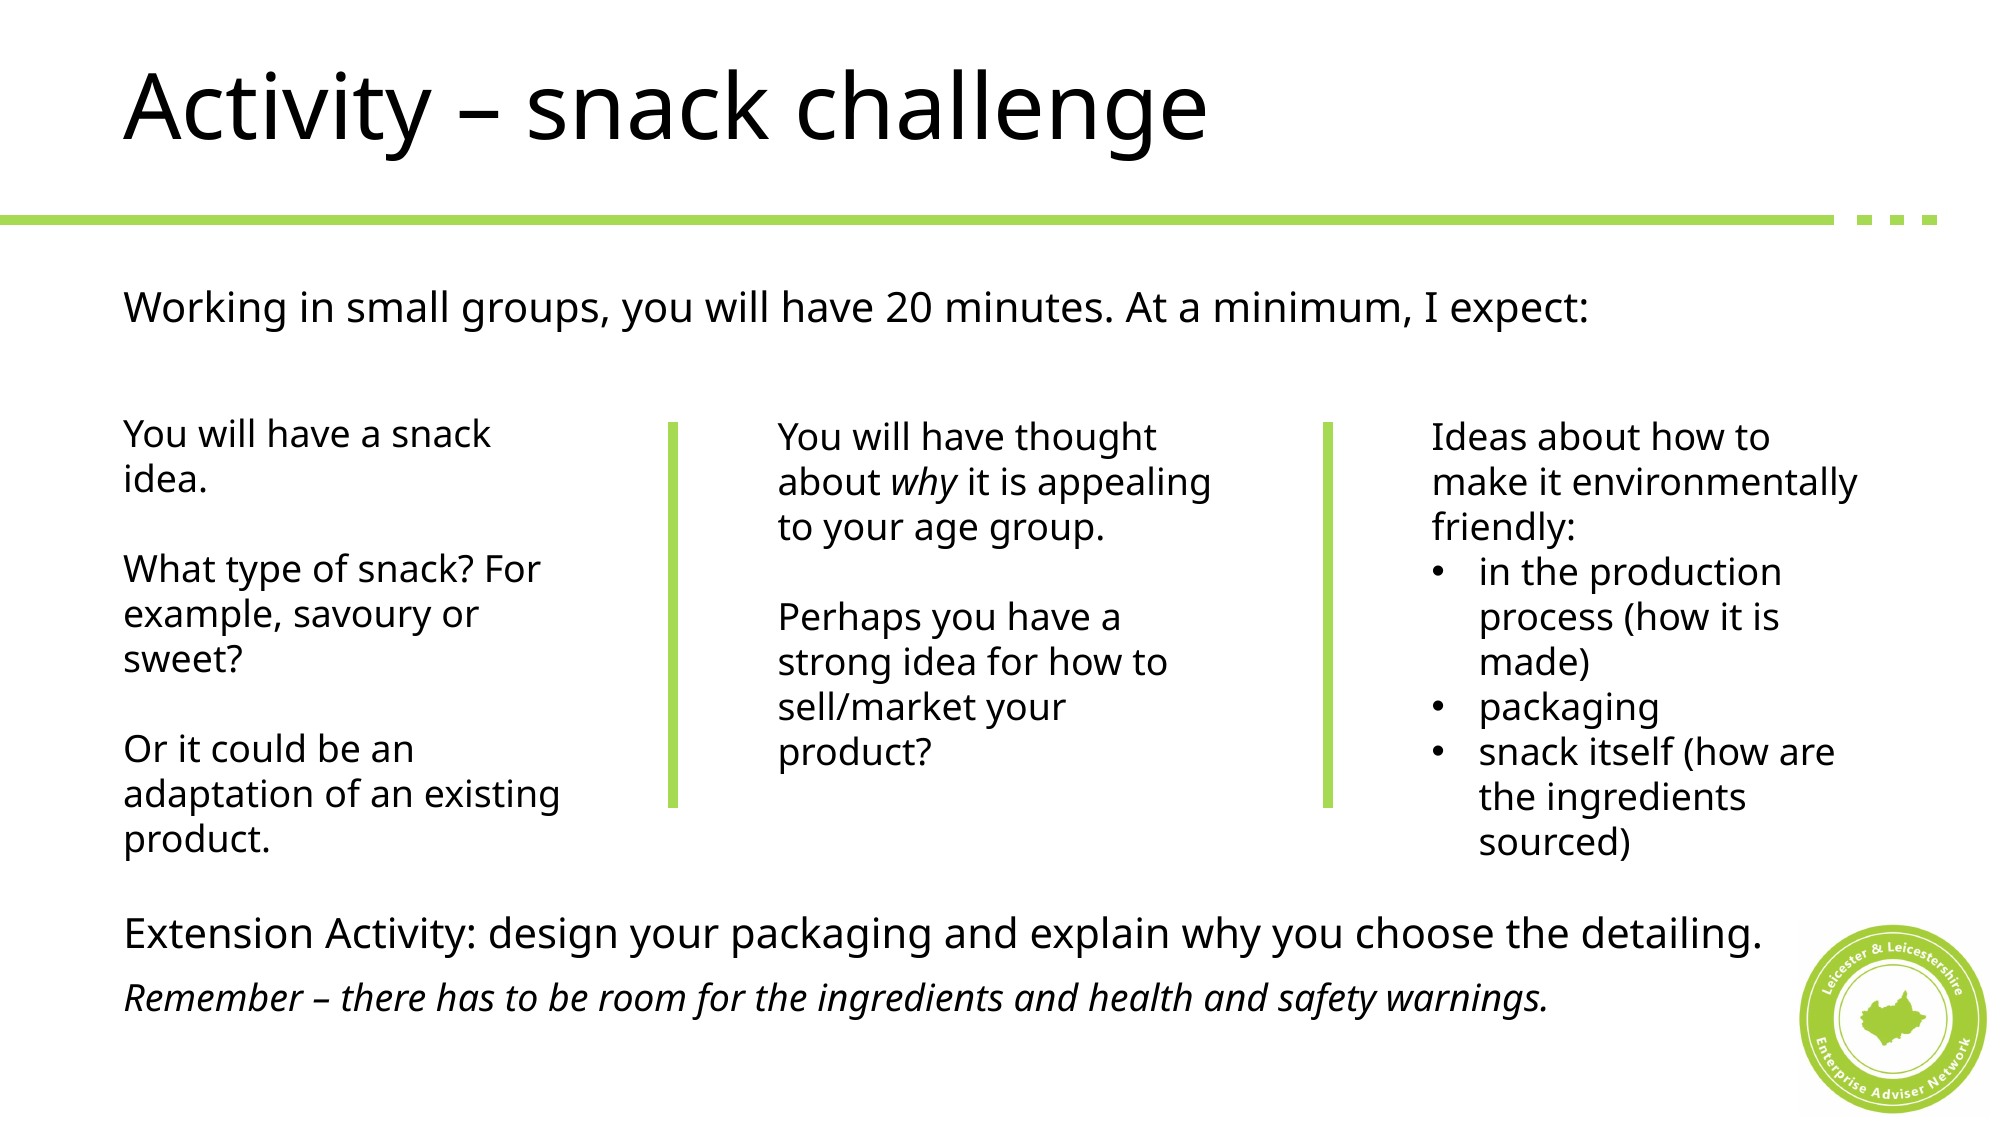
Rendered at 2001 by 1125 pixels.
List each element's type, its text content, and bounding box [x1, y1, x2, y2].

text_box [1857, 215, 1872, 225]
text_box [1890, 215, 1904, 225]
text_box [1922, 215, 1937, 225]
text_box [0, 215, 1834, 225]
picture [1799, 920, 1990, 1117]
text_box [1323, 422, 1333, 808]
text_box You will have thought about why it is appealing to your age group. Perhaps you have a strong idea for how to sell/market your product? [762, 405, 1238, 781]
text_box You will have a snack idea. What type of snack? For example, savoury or sweet? Or it could be an adaptation of an existing product. [108, 402, 583, 905]
text_box Ideas about how to make it environmentally friendly: in the production process (how it is made) packaging snack itself (how are the ingredients sourced) [1416, 405, 1891, 871]
text_box [668, 422, 678, 808]
list Working in small groups, you will have 20 minutes. At a minimum, I expect: [108, 278, 1834, 370]
text_box Extension Activity: design your packaging and explain why you choose the detailing. Remember – there has to be room for the ingredients and health and safety warnings. [108, 905, 1834, 997]
title Activity – snack challenge [108, 41, 1800, 177]
